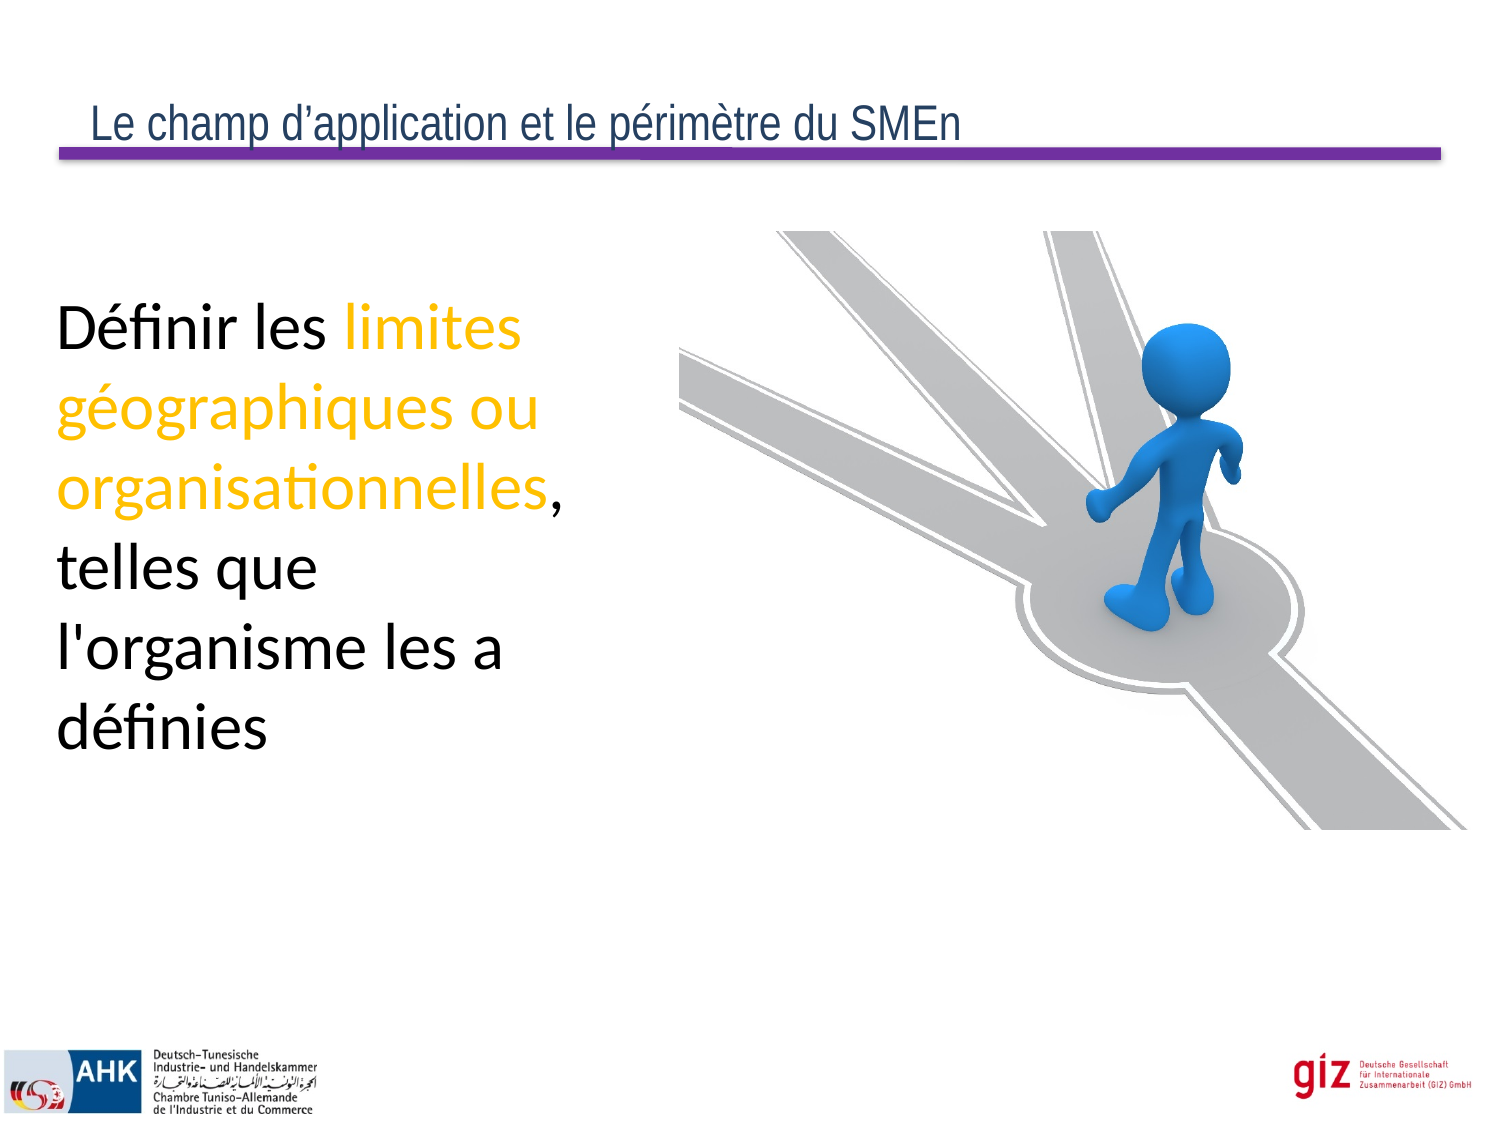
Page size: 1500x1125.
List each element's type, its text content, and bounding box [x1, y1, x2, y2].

title Le champ d’application et le périmètre du SMEn [75, 18, 1425, 158]
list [678, 231, 1477, 831]
picture [1275, 1031, 1500, 1125]
text_box Définir les limites géographiques ou organisationnelles, telles que l'organisme les a définies [41, 275, 656, 770]
picture [3, 1049, 317, 1114]
